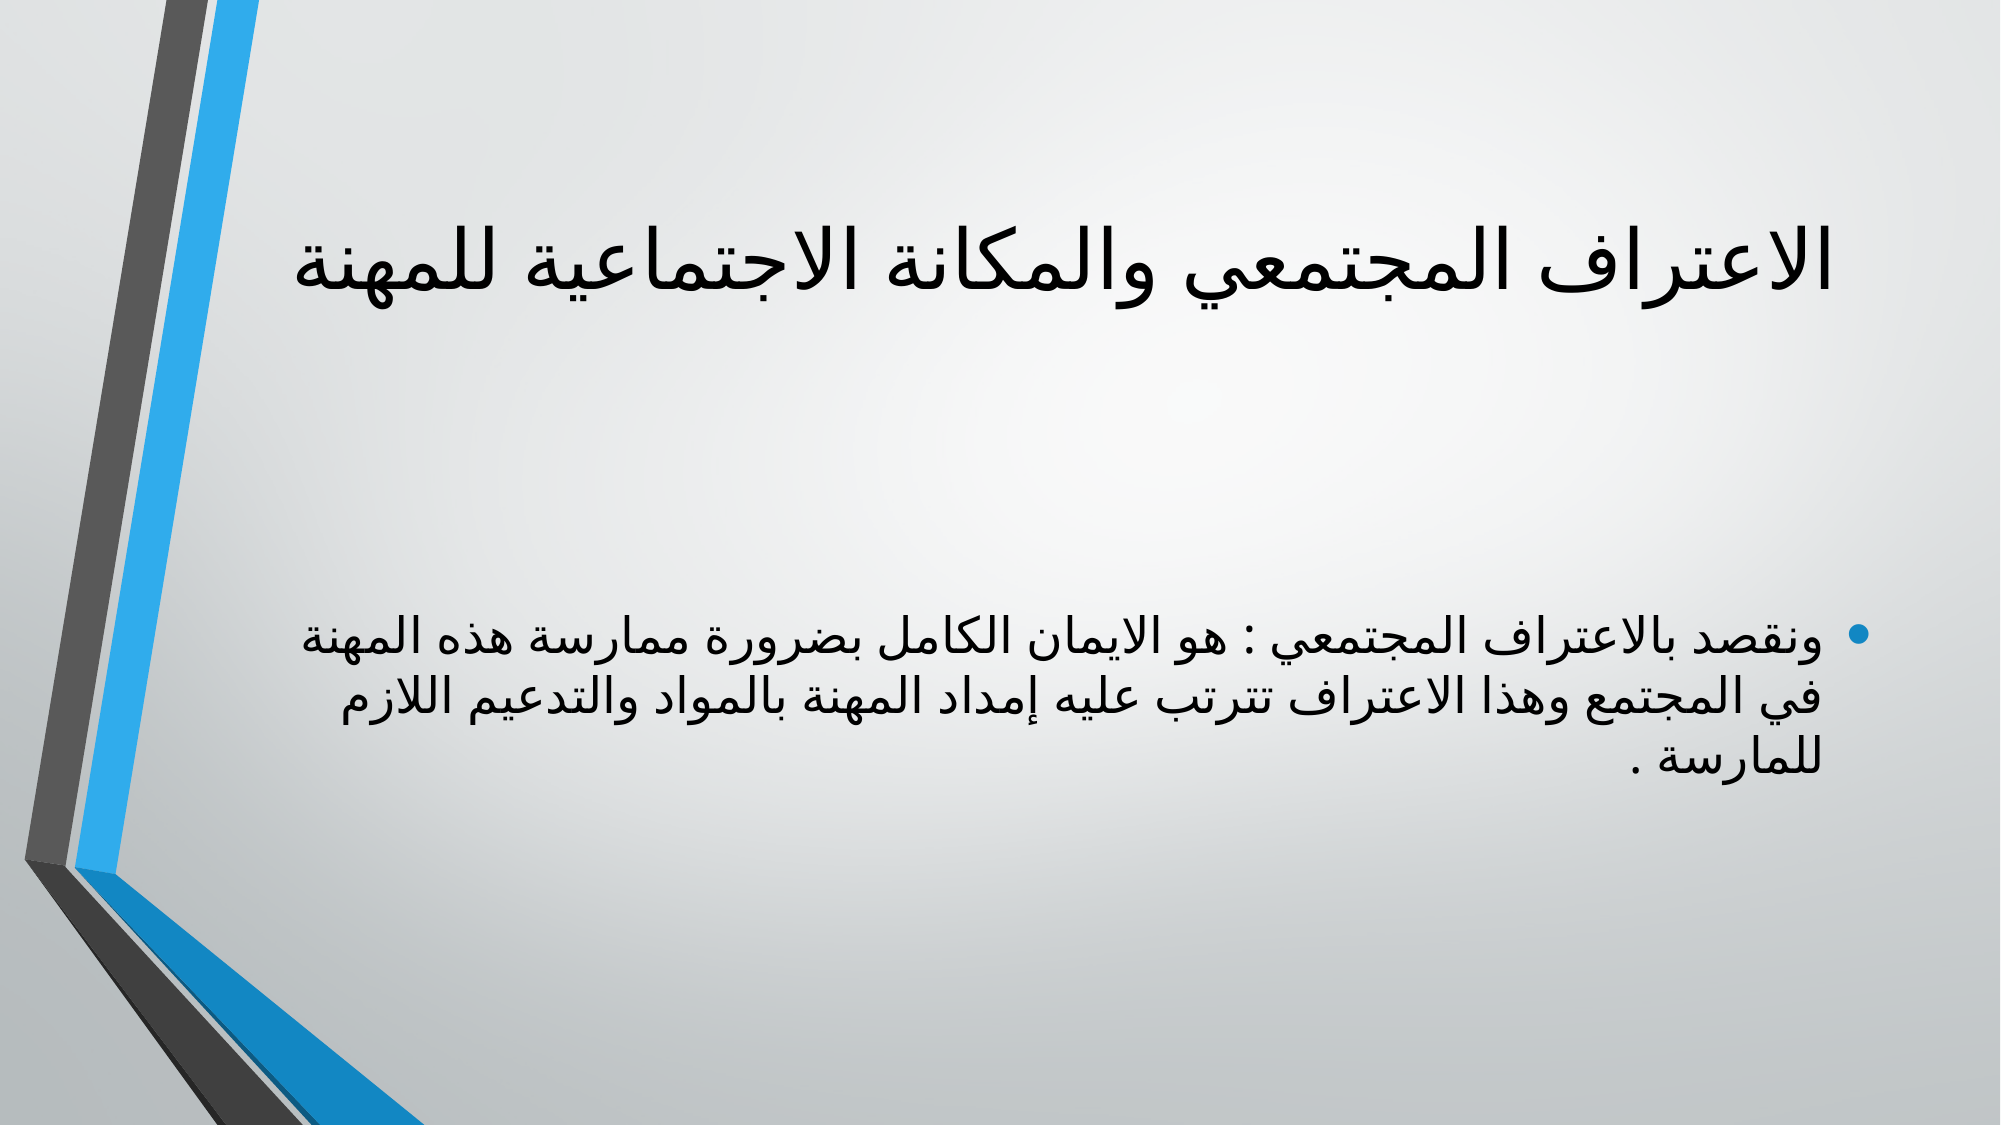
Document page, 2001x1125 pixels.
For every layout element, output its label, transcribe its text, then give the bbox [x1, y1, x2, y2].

title الاعتراف المجتمعي والمكانة الاجتماعية للمهنة [243, 112, 1887, 400]
list ونقصد بالاعتراف المجتمعي : هو الايمان الكامل بضرورة ممارسة هذه المهنة في المجتمع وهذا الاعتراف تترتب عليه إمداد المهنة بالمواد والتدعيم اللازم للمارسة . [243, 437, 1887, 950]
